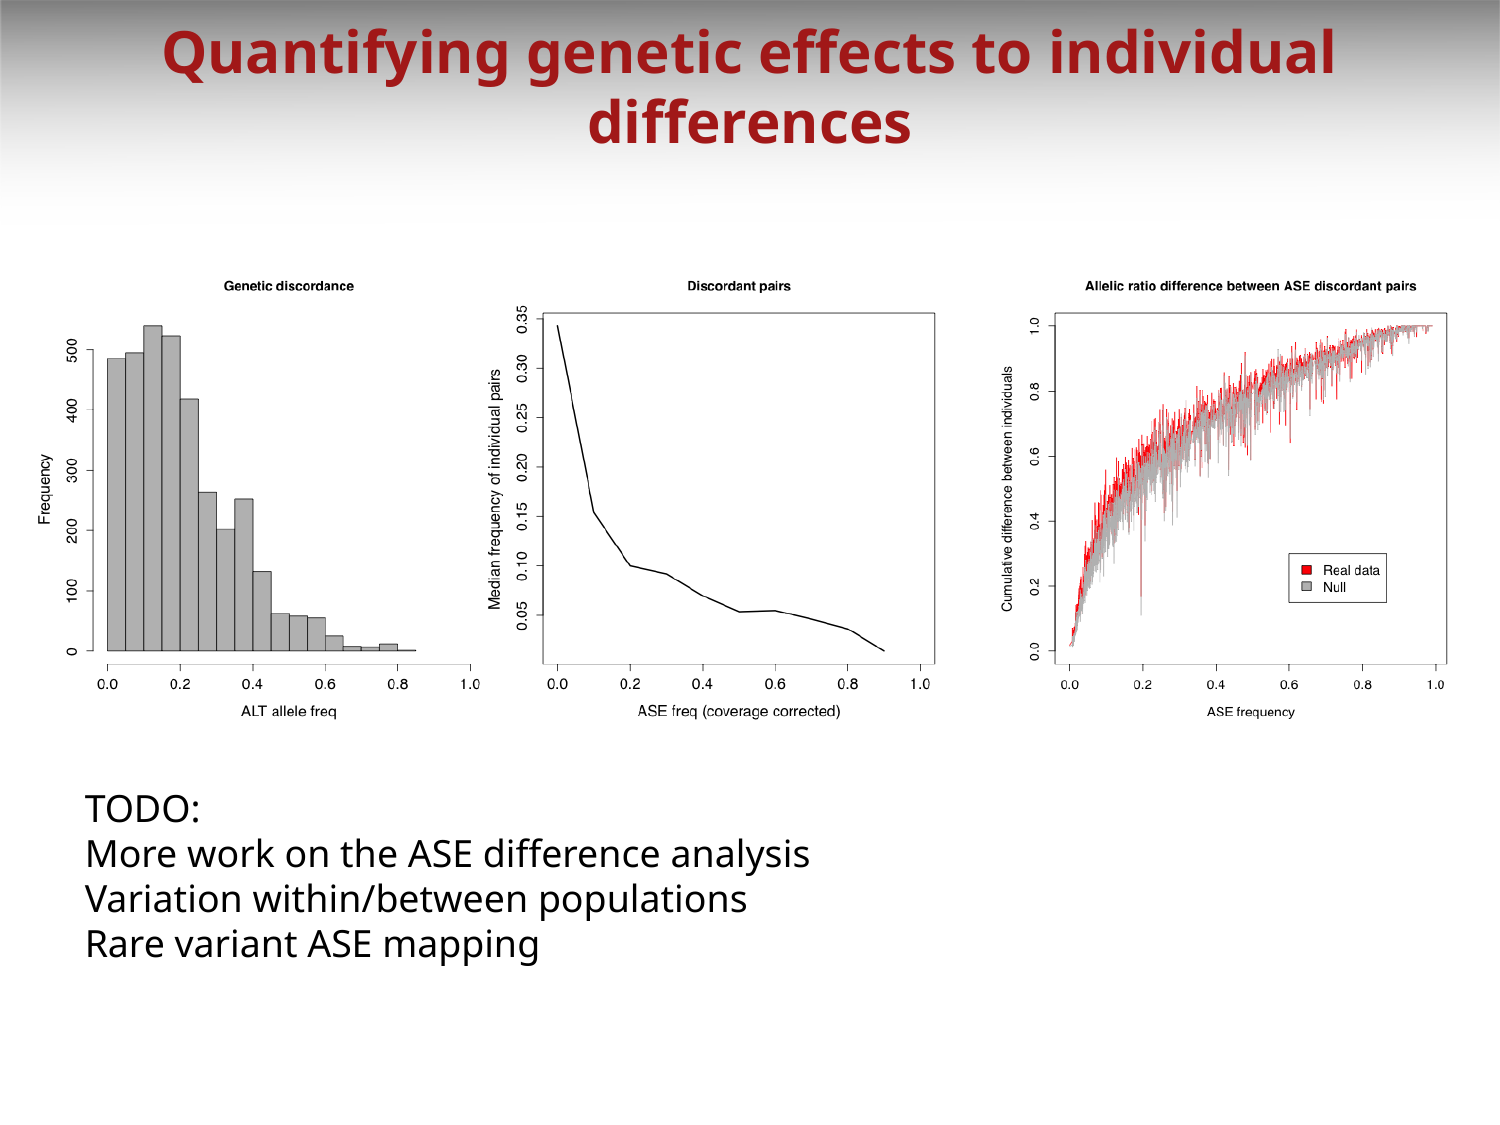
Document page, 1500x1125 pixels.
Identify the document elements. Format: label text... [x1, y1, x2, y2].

picture [0, 0, 1500, 1125]
text_box TODO: More work on the ASE difference analysis Variation within/between populations Rare variant ASE mapping [70, 778, 827, 973]
title Quantifying genetic effects to individual differences [90, 17, 1410, 163]
